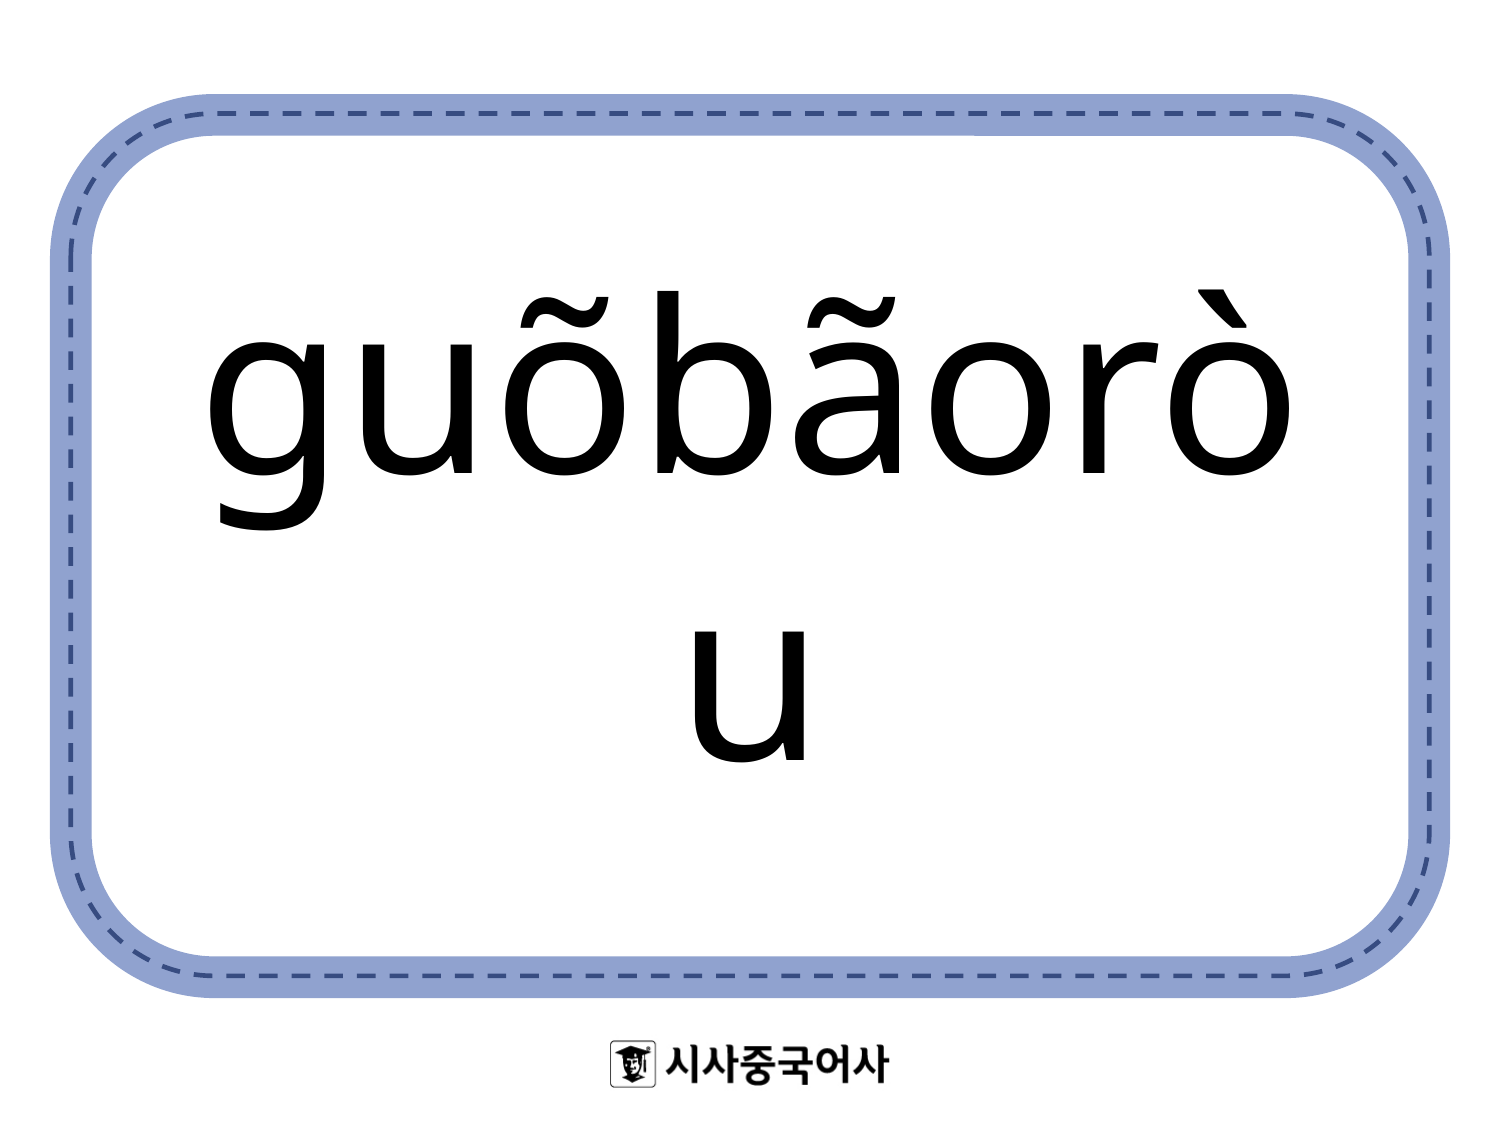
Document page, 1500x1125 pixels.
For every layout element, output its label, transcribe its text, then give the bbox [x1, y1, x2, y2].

text_box guõbãoròu [145, 189, 1354, 853]
picture [602, 1034, 898, 1094]
